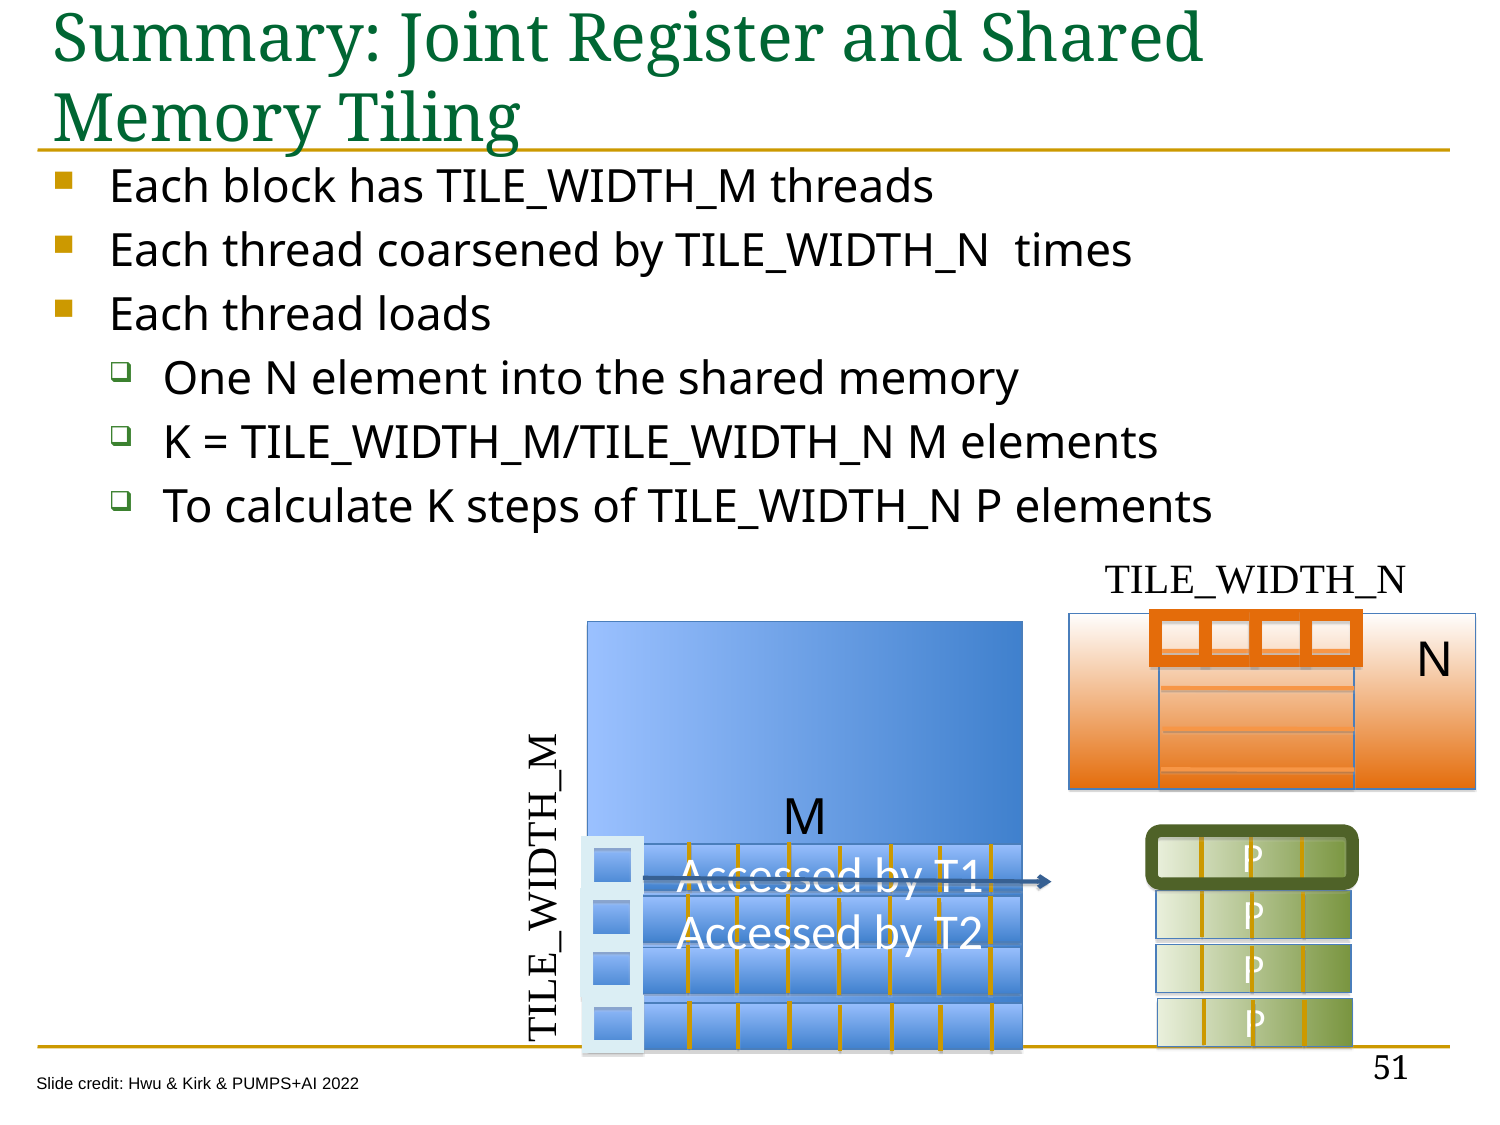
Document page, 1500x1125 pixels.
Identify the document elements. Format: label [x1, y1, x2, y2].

text_box [21, 1066, 375, 1101]
text_box [1151, 830, 1353, 884]
text_box [1089, 544, 1422, 609]
list [37, 150, 1451, 1048]
slide_number [1074, 1023, 1426, 1100]
text_box [1068, 613, 1476, 790]
title [37, 0, 1451, 150]
text_box [507, 718, 572, 1058]
text_box [1156, 890, 1352, 939]
text_box [1157, 998, 1353, 1024]
text_box [586, 621, 1052, 1049]
text_box [1156, 944, 1352, 993]
